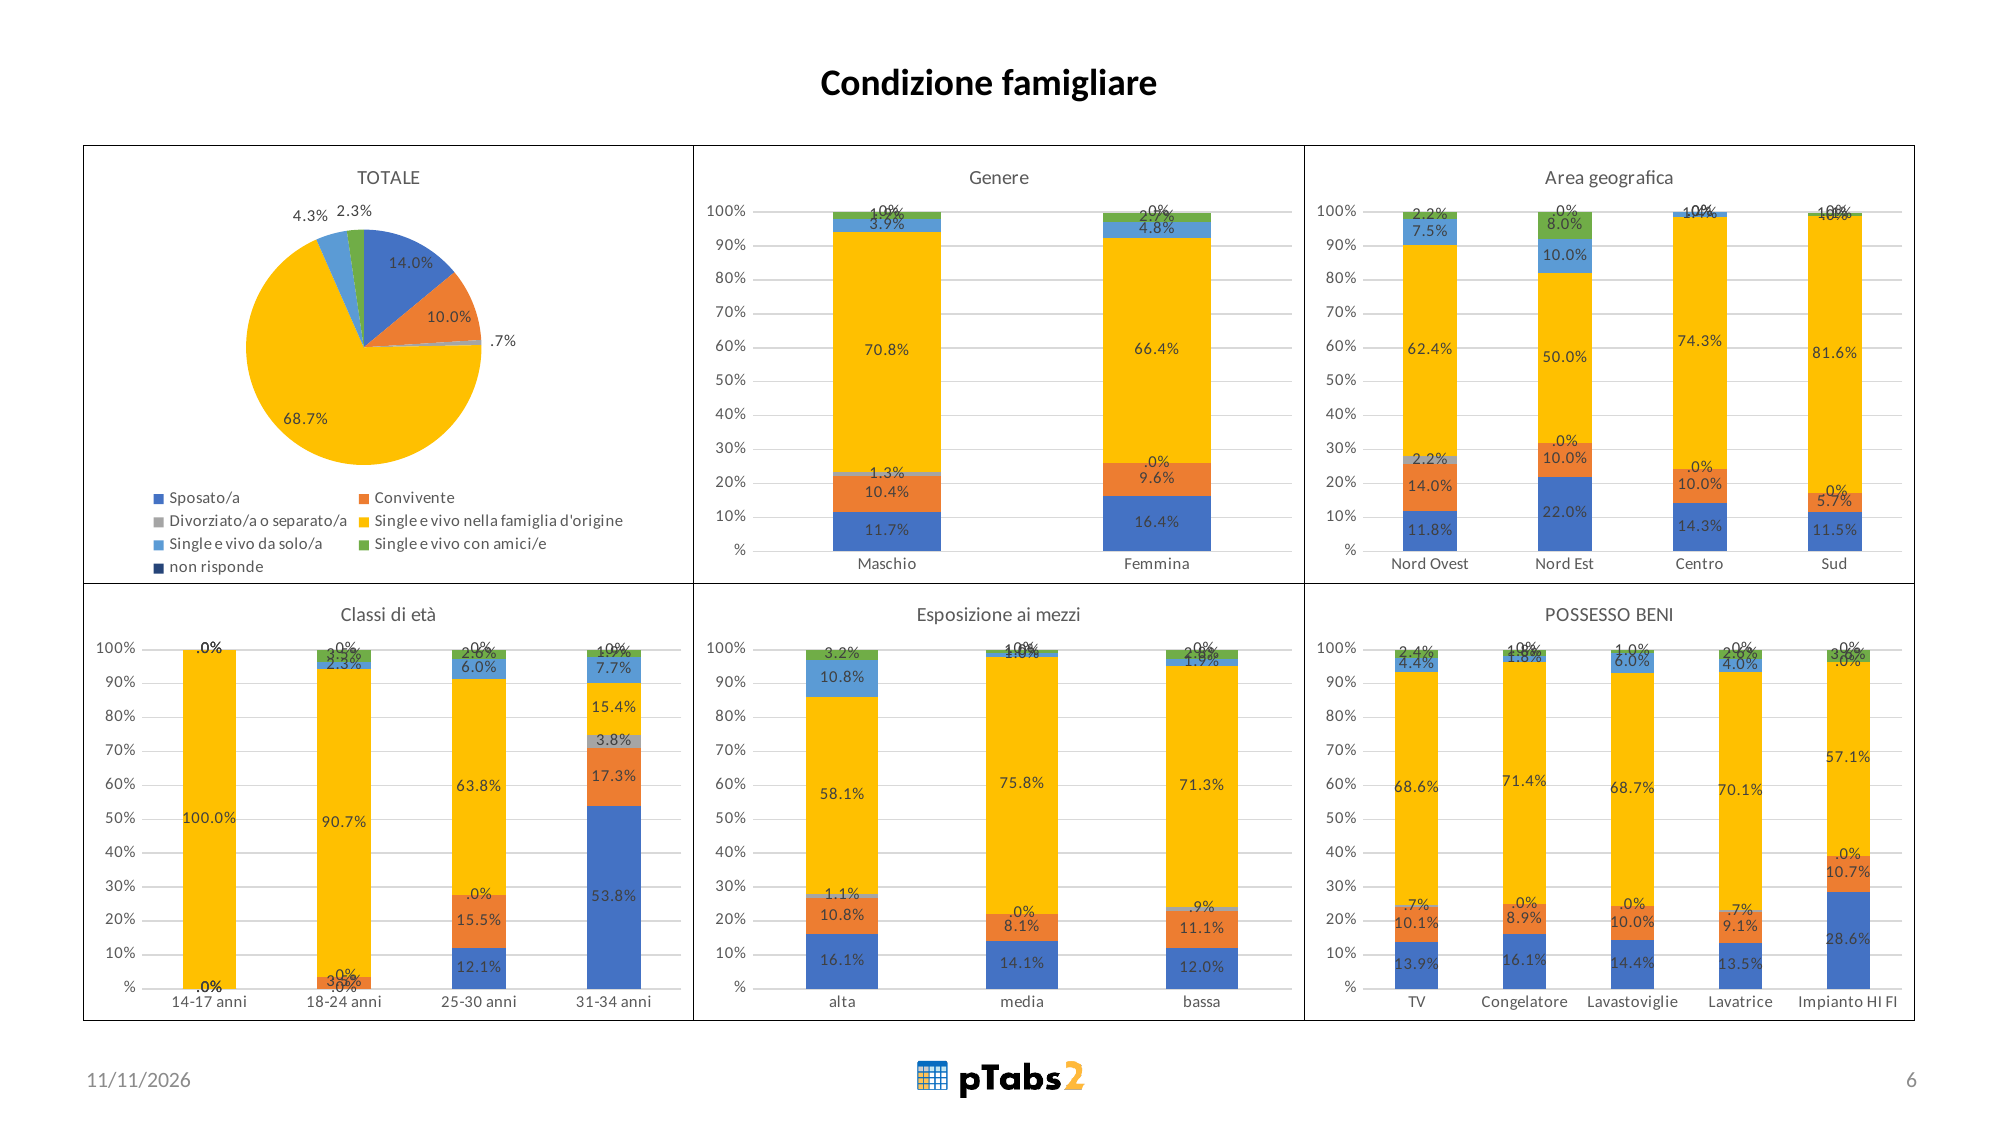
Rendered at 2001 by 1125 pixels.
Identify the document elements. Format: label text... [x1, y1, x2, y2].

chart [83, 145, 1915, 1021]
title Condizione famigliare [104, 52, 1875, 115]
slide_number 6 [1482, 1055, 1933, 1103]
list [913, 1058, 1087, 1100]
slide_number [70, 1055, 512, 1103]
